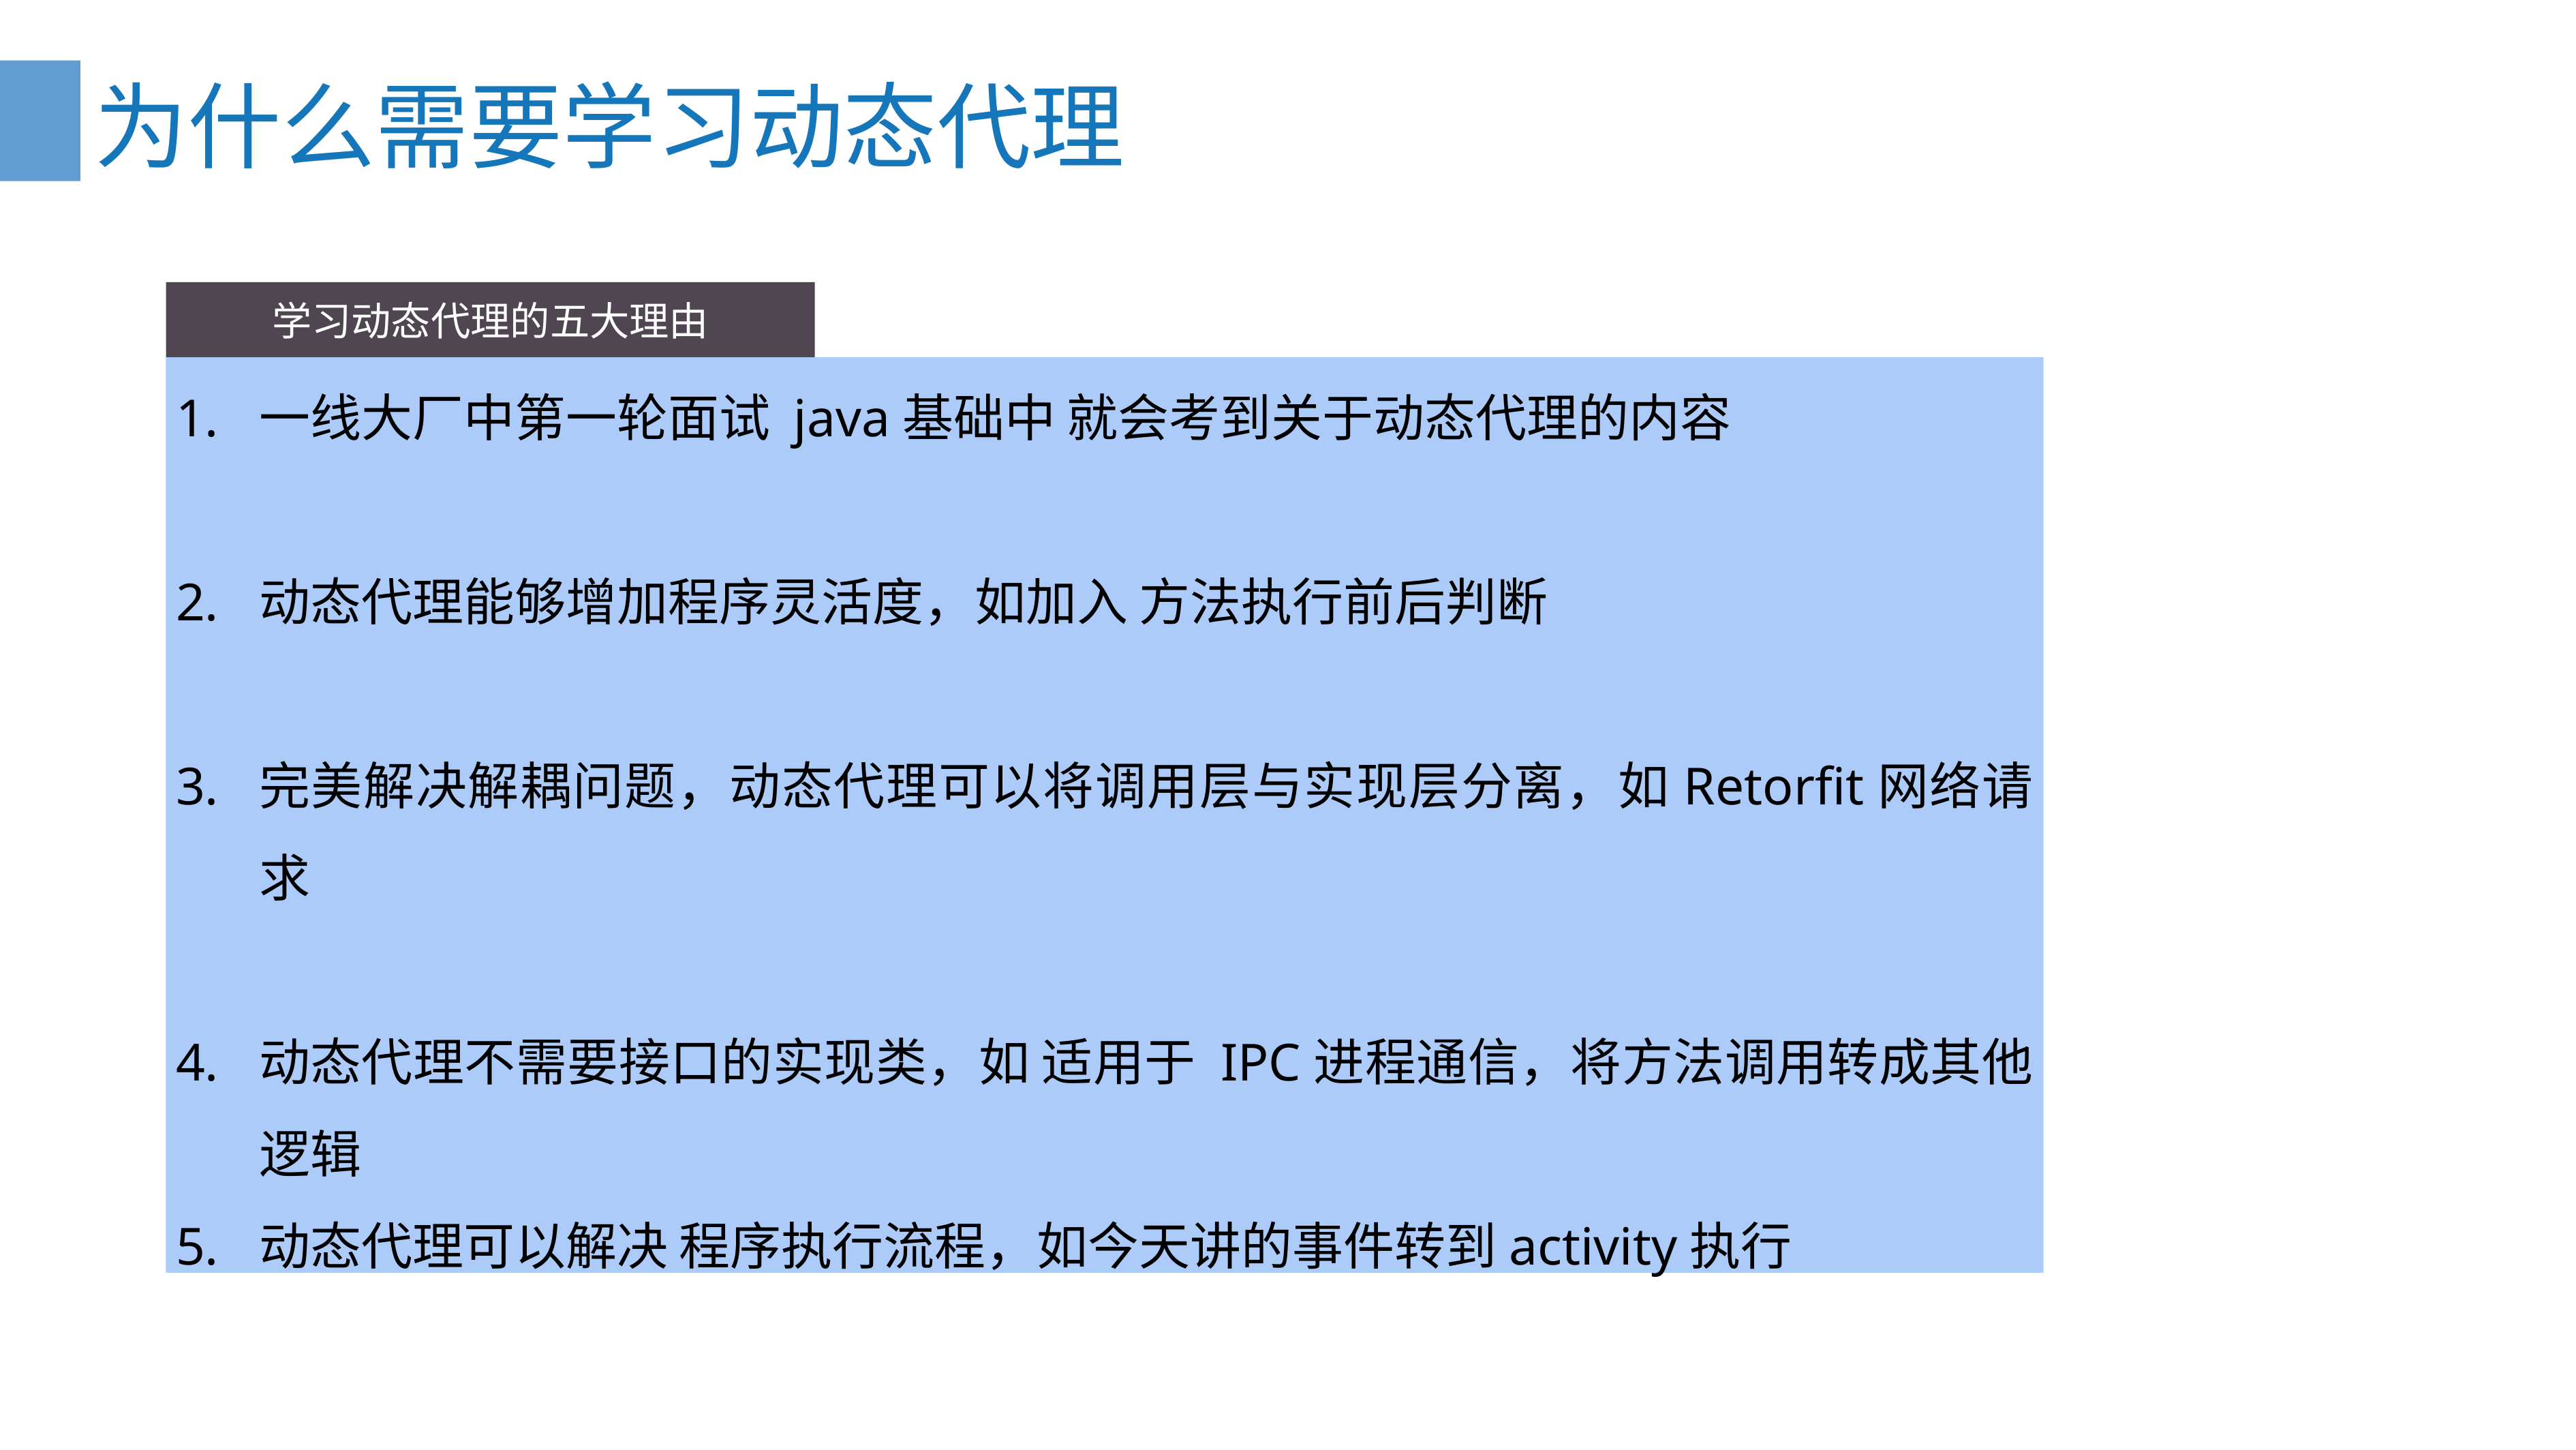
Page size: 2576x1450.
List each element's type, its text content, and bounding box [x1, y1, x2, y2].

text_box 学习动态代理的五大理由 [166, 282, 816, 357]
text_box 为什么需要学习动态代理 [80, 61, 2496, 185]
text_box 一线大厂中第一轮面试 java基础中 就会考到关于动态代理的内容 动态代理能够增加程序灵活度，如加入 方法执行前后判断 完美解决解耦问题，动态代理可以将调用层与实现层分离，如Retorfit网络请求 动态代理不需要接口的实现类，如 适用于 IPC进程通信，将方法调用转成其他逻辑 动态代理可以解决 程序执行流程，如今天讲的事件转到activity执行 [165, 357, 2044, 1273]
